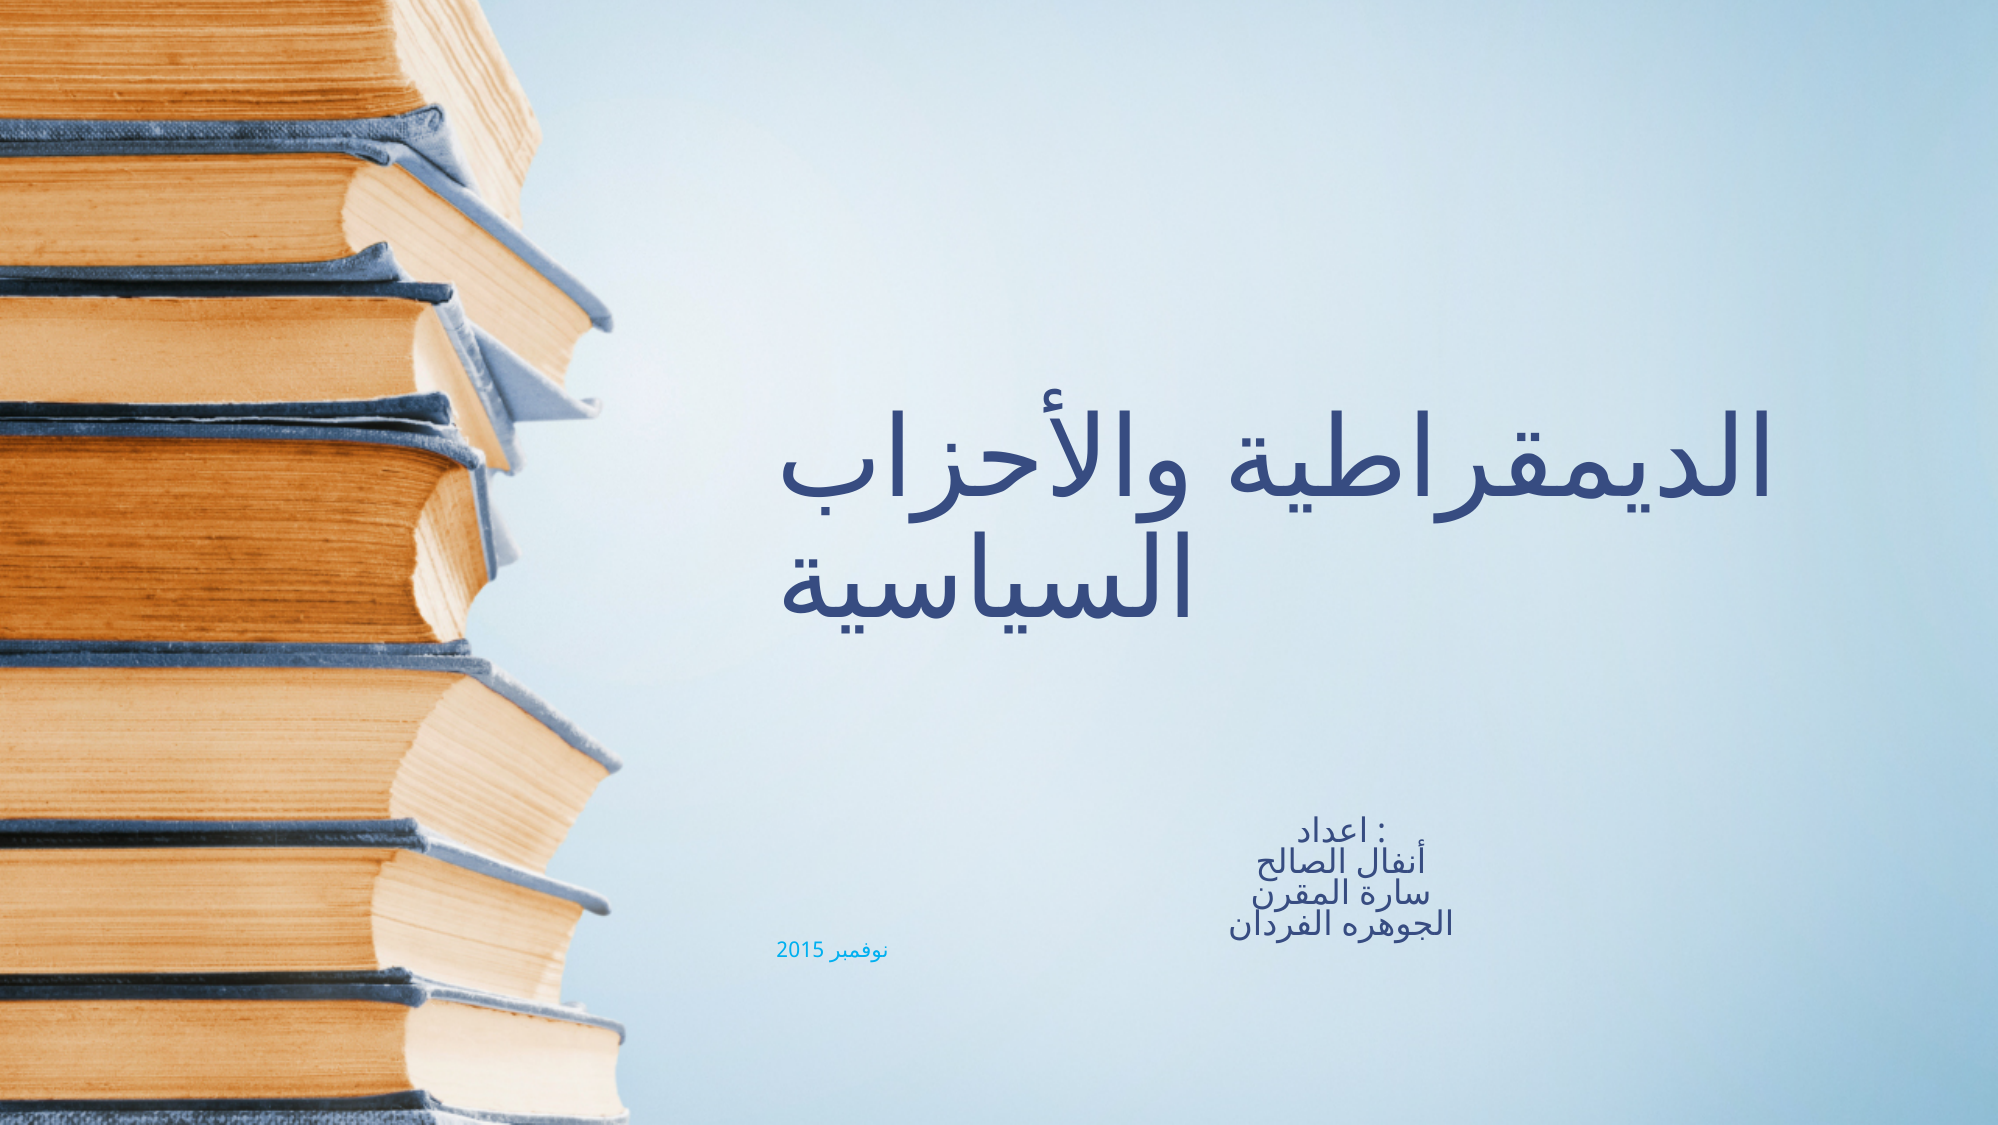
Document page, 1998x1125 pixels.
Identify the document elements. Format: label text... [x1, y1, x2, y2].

picture [0, 0, 1998, 1125]
list اعداد : أنفال الصالح سارة المقرن الجوهره الفردان نوفمبر 2015 [765, 807, 1917, 1013]
title الديمقراطية والأحزاب السياسية [765, 245, 1917, 788]
